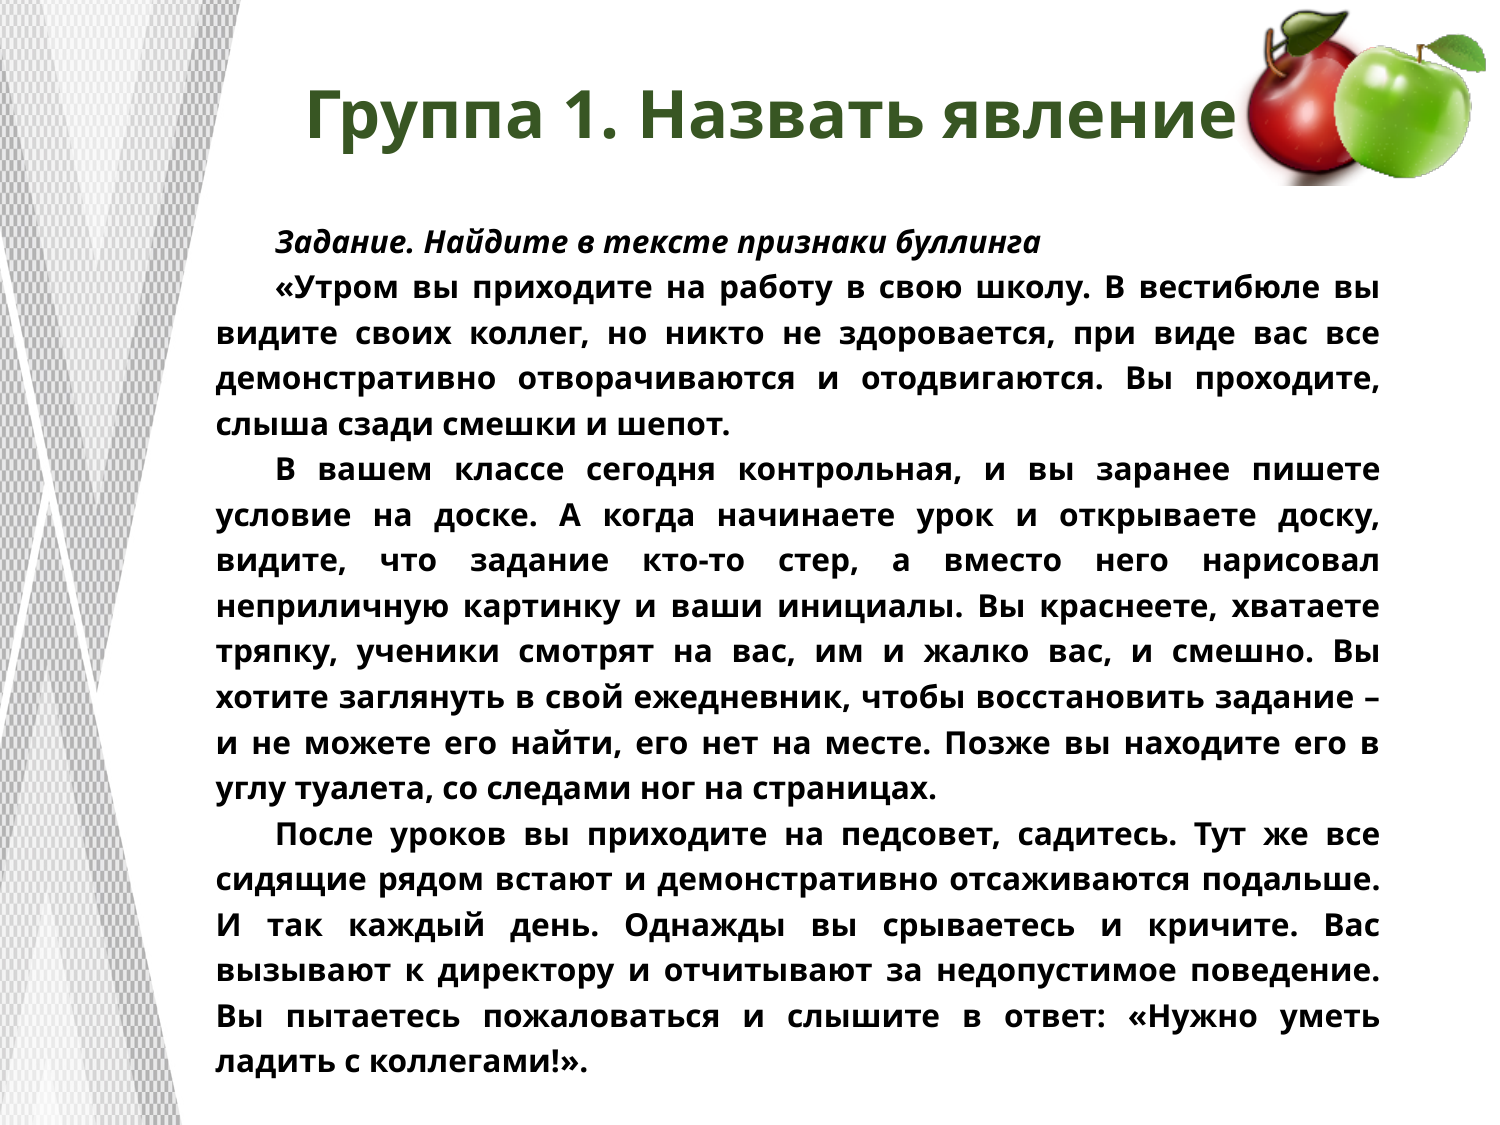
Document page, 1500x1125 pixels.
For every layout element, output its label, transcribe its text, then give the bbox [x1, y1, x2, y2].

title Группа 1. Назвать явление [199, 47, 1220, 186]
picture [0, 0, 1500, 1125]
list Задание. Найдите в тексте признаки буллинга «Утром вы приходите на работу в свою школу. В вестибюле вы видите своих коллег, но никто не здоровается, при виде вас все демонстративно отворачиваются и отодвигаются. Вы проходите, слыша сзади смешки и шепот. В вашем классе сегодня контрольная, и вы заранее пишете условие на доске. А когда начинаете урок и открываете доску, видите, что задание кто-то стер, а вместо него нарисовал неприличную картинку и ваши инициалы. Вы краснеете, хватаете тряпку, ученики смотрят на вас, им и жалко вас, и смешно. Вы хотите заглянуть в свой ежедневник, чтобы восстановить задание – и не можете его найти, его нет на месте. Позже вы находите его в углу туалета, со следами ног на страницах. После уроков вы приходите на педсовет, садитесь. Тут же все сидящие рядом встают и демонстративно отсаживаются подальше. И так каждый день. Однажды вы срываетесь и кричите. Вас вызывают к директору и отчитывают за недопустимое поведение. Вы пытаетесь пожаловаться и слышите в ответ: «Нужно уметь ладить с коллегами!». [200, 206, 1397, 1097]
